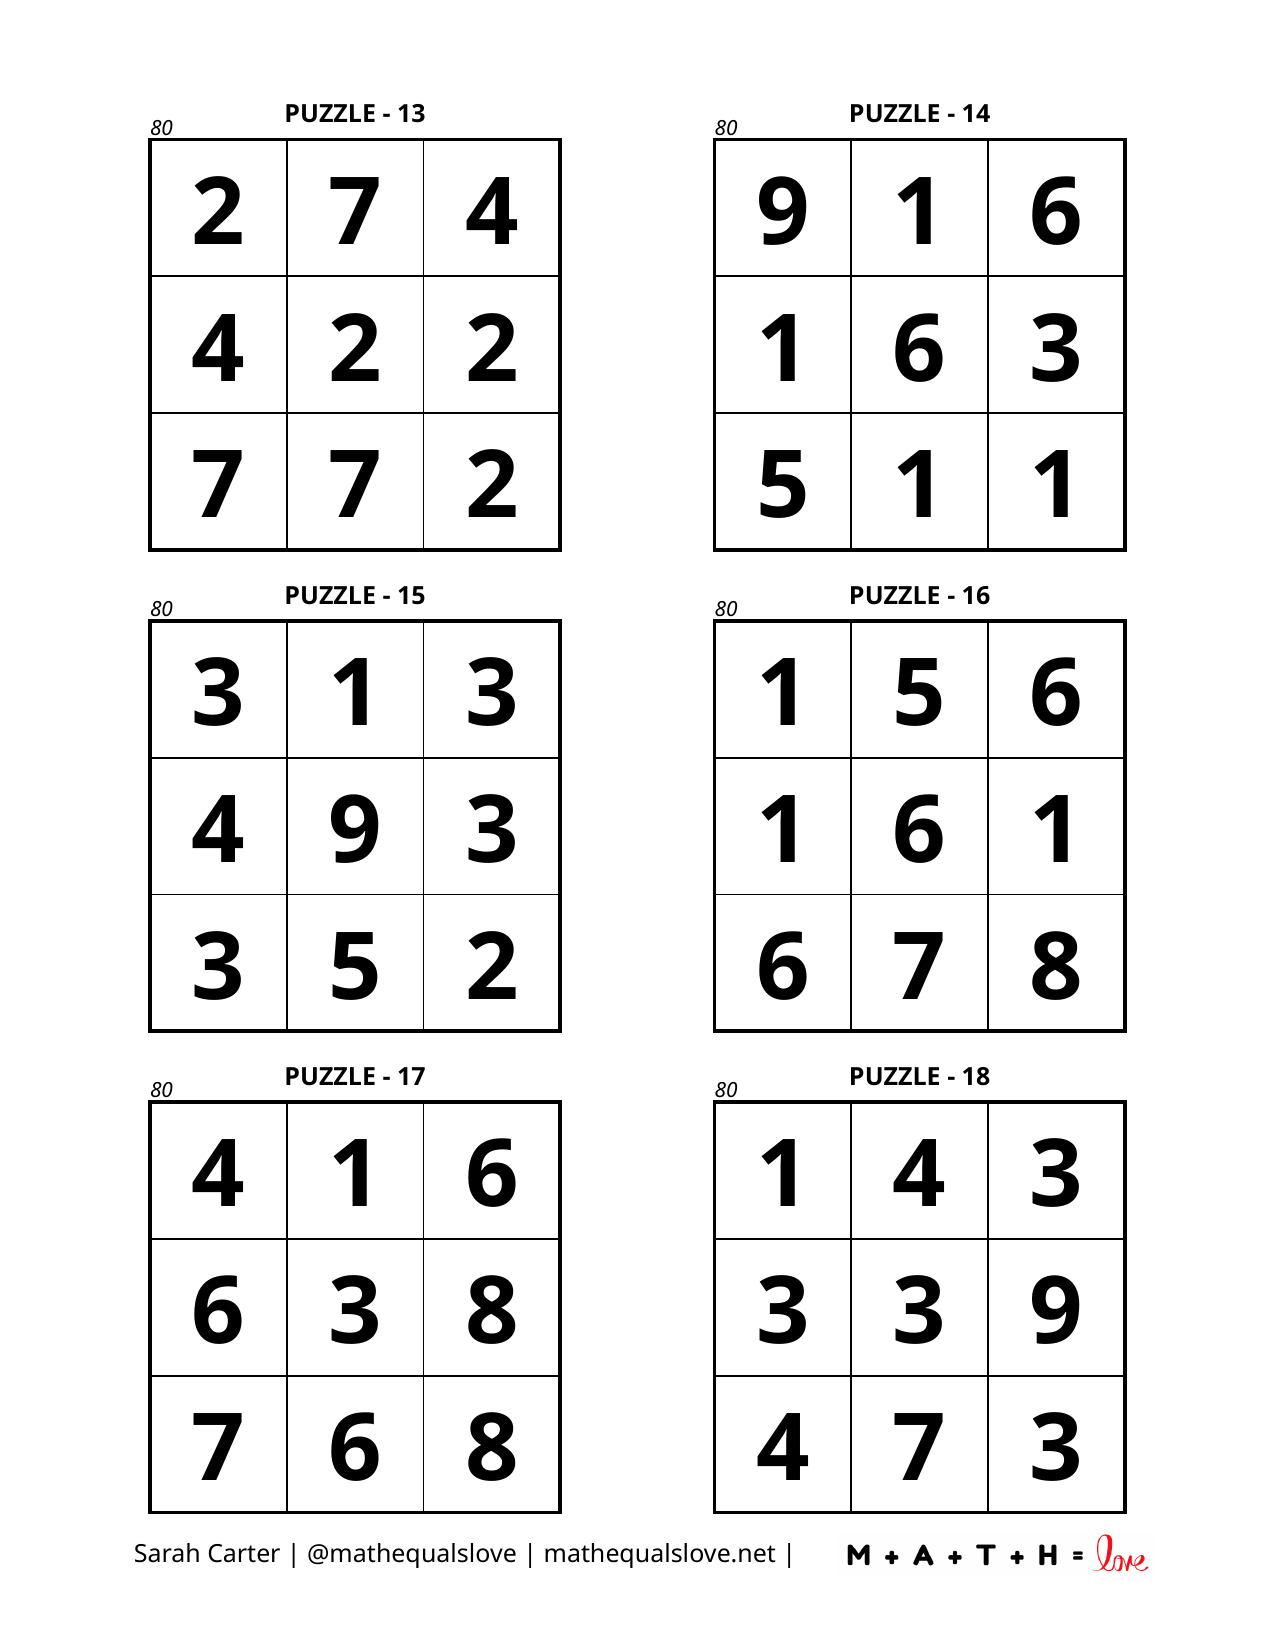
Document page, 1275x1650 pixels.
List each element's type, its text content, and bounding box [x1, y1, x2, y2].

table_header 6 [424, 1104, 558, 1238]
table_cell 4 [152, 277, 286, 412]
text_box PUZZLE - 15 [149, 579, 561, 610]
table_cell 7 [152, 414, 286, 548]
table_header 5 [852, 623, 987, 757]
table_header 9 [716, 141, 850, 275]
table_header 7 [288, 141, 423, 275]
text_box 80 [149, 114, 359, 140]
table_cell 8 [424, 1377, 558, 1511]
table_cell 7 [852, 895, 987, 1029]
text_box PUZZLE - 18 [714, 1060, 1125, 1091]
table_header 3 [152, 623, 286, 757]
table_header 6 [989, 141, 1123, 275]
table_header 3 [989, 1104, 1123, 1238]
table_cell 6 [716, 895, 850, 1029]
table_cell 5 [716, 414, 850, 548]
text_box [118, 1529, 1199, 1576]
table_cell 1 [852, 414, 987, 548]
table_header 4 [424, 141, 558, 275]
table_header 4 [152, 1104, 286, 1238]
text_box PUZZLE - 13 [149, 97, 561, 128]
text_box PUZZLE - 17 [149, 1060, 561, 1091]
table_cell 8 [989, 895, 1123, 1029]
table_cell 1 [716, 277, 850, 412]
table_cell 2 [424, 277, 558, 412]
table_cell 6 [288, 1377, 423, 1511]
table_cell 6 [852, 277, 987, 412]
table_cell 7 [288, 414, 423, 548]
text_box 80 [149, 1077, 359, 1103]
table_header 1 [288, 1104, 423, 1238]
table_cell 2 [288, 277, 423, 412]
table_cell 4 [152, 759, 286, 894]
text_box PUZZLE - 16 [714, 579, 1125, 610]
text_box 80 [149, 595, 359, 621]
table_header 4 [852, 1104, 987, 1238]
table_cell 7 [852, 1377, 987, 1511]
table_header 1 [716, 1104, 850, 1238]
table_cell 8 [424, 1240, 558, 1375]
text_box 80 [714, 1077, 923, 1103]
text_box 80 [714, 114, 923, 140]
table_cell 1 [989, 414, 1123, 548]
table_header 2 [152, 141, 286, 275]
table_header 6 [989, 623, 1123, 757]
table_header 1 [288, 623, 423, 757]
table_cell 5 [288, 895, 423, 1029]
table_cell 3 [424, 759, 558, 894]
table_cell 3 [989, 1377, 1123, 1511]
text_box 80 [714, 595, 923, 621]
table_cell 1 [716, 759, 850, 894]
table_cell 6 [152, 1240, 286, 1375]
table_cell 3 [989, 277, 1123, 412]
text_box PUZZLE - 14 [714, 97, 1125, 128]
table_cell 1 [989, 759, 1123, 894]
table_cell 9 [989, 1240, 1123, 1375]
table_cell 3 [152, 895, 286, 1029]
table_cell 3 [716, 1240, 850, 1375]
table_cell 9 [288, 759, 423, 894]
table_cell 6 [852, 759, 987, 894]
table_cell 7 [152, 1377, 286, 1511]
table_cell 3 [288, 1240, 423, 1375]
table_header 1 [716, 623, 850, 757]
table_cell 4 [716, 1377, 850, 1511]
table_cell 3 [852, 1240, 987, 1375]
table_cell 2 [424, 414, 558, 548]
table_cell 2 [424, 895, 558, 1029]
table_header 3 [424, 623, 558, 757]
table_header 1 [852, 141, 987, 275]
